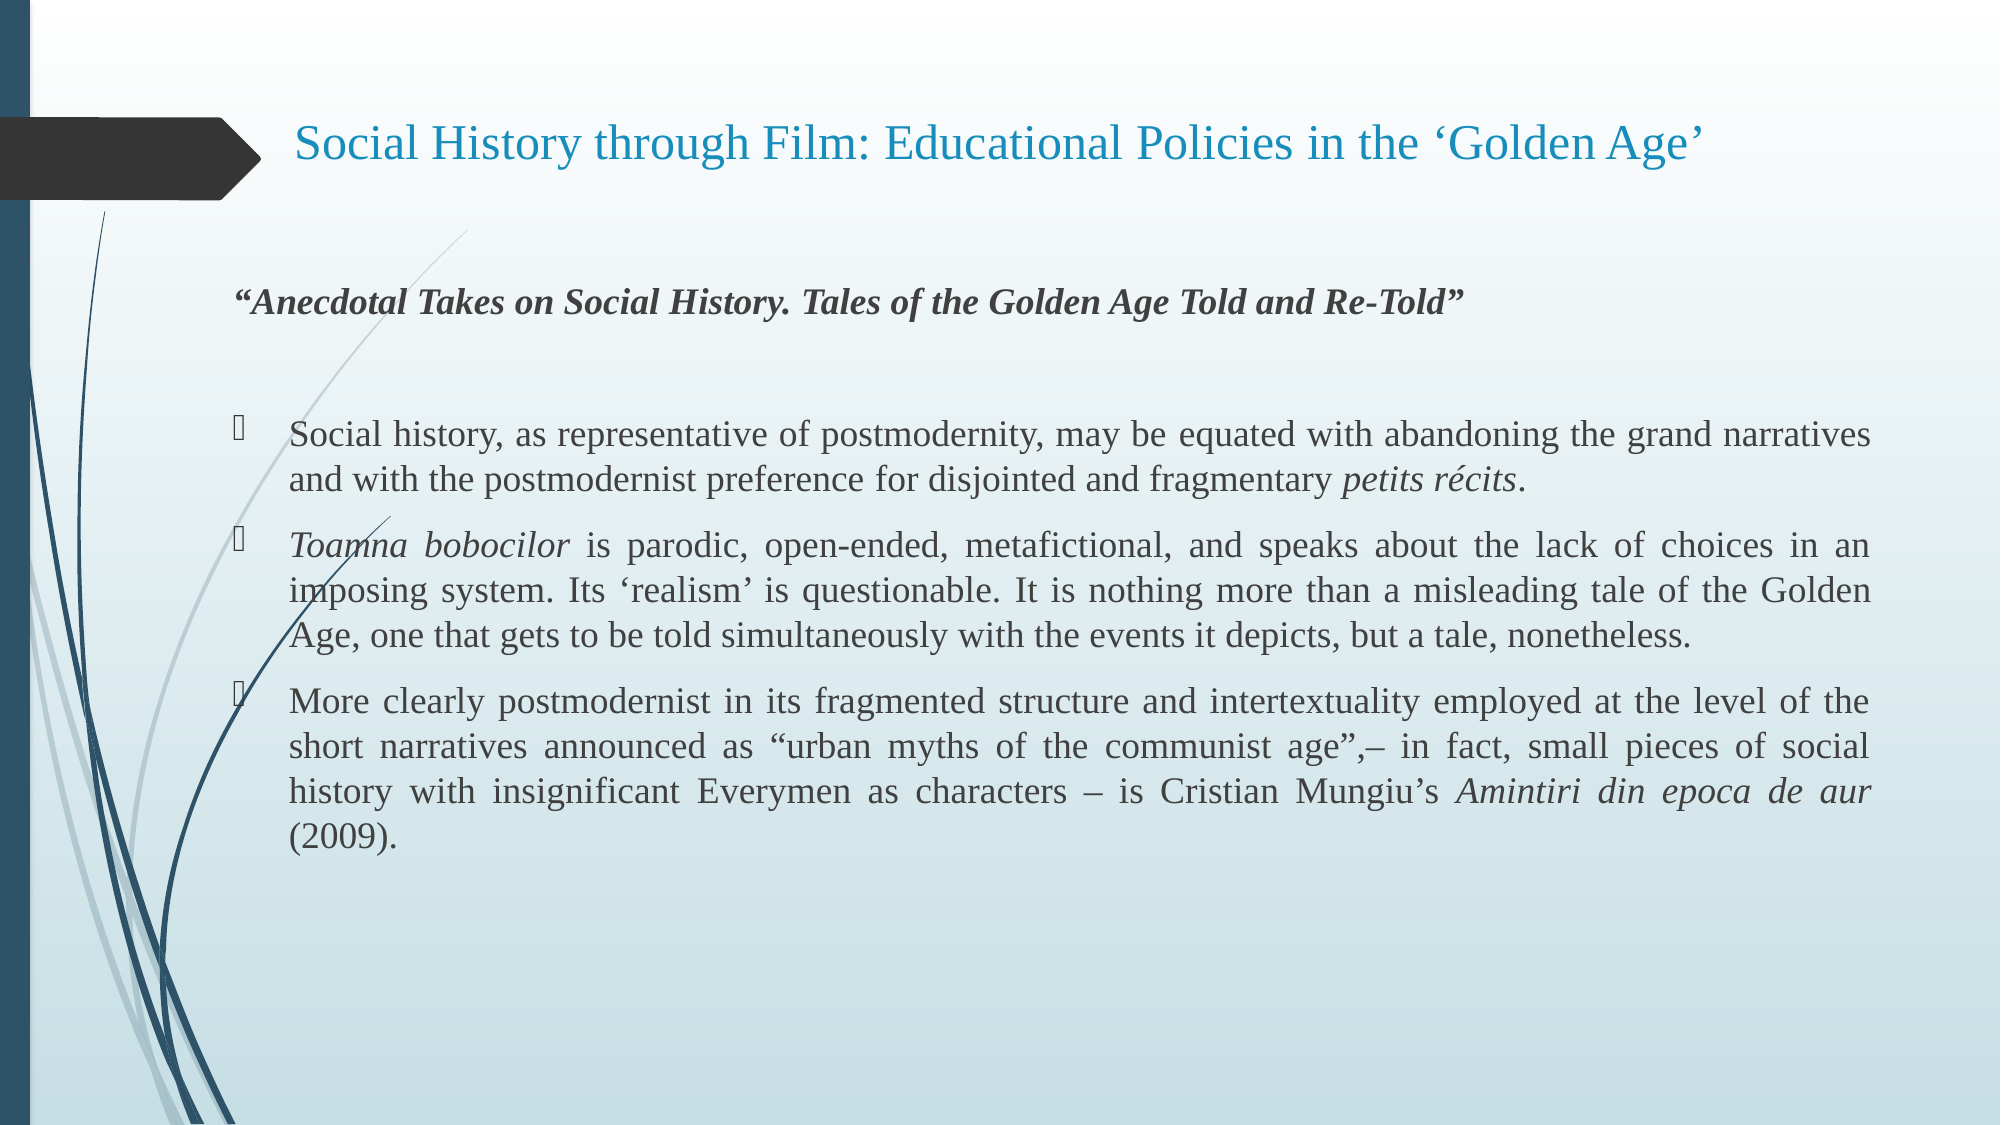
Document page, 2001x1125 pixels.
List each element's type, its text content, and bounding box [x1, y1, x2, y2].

title Social History through Film: Educational Policies in the ‘Golden Age’ [279, 102, 1888, 269]
list “Anecdotal Takes on Social History. Tales of the Golden Age Told and Re-Told” Social history, as representative of postmodernity, may be equated with abandoning the grand narratives and with the postmodernist preference for disjointed and fragmentary petits récits. Toamna bobocilor is parodic, open-ended, metafictional, and speaks about the lack of choices in an imposing system. Its ‘realism’ is questionable. It is nothing more than a misleading tale of the Golden Age, one that gets to be told simultaneously with the events it depicts, but a tale, nonetheless. More clearly postmodernist in its fragmented structure and intertextuality employed at the level of the short narratives announced as “urban myths of the communist age”,– in fact, small pieces of social history with insignificant Everymen as characters – is Cristian Mungiu’s Amintiri din epoca de aur (2009). [217, 269, 1888, 970]
